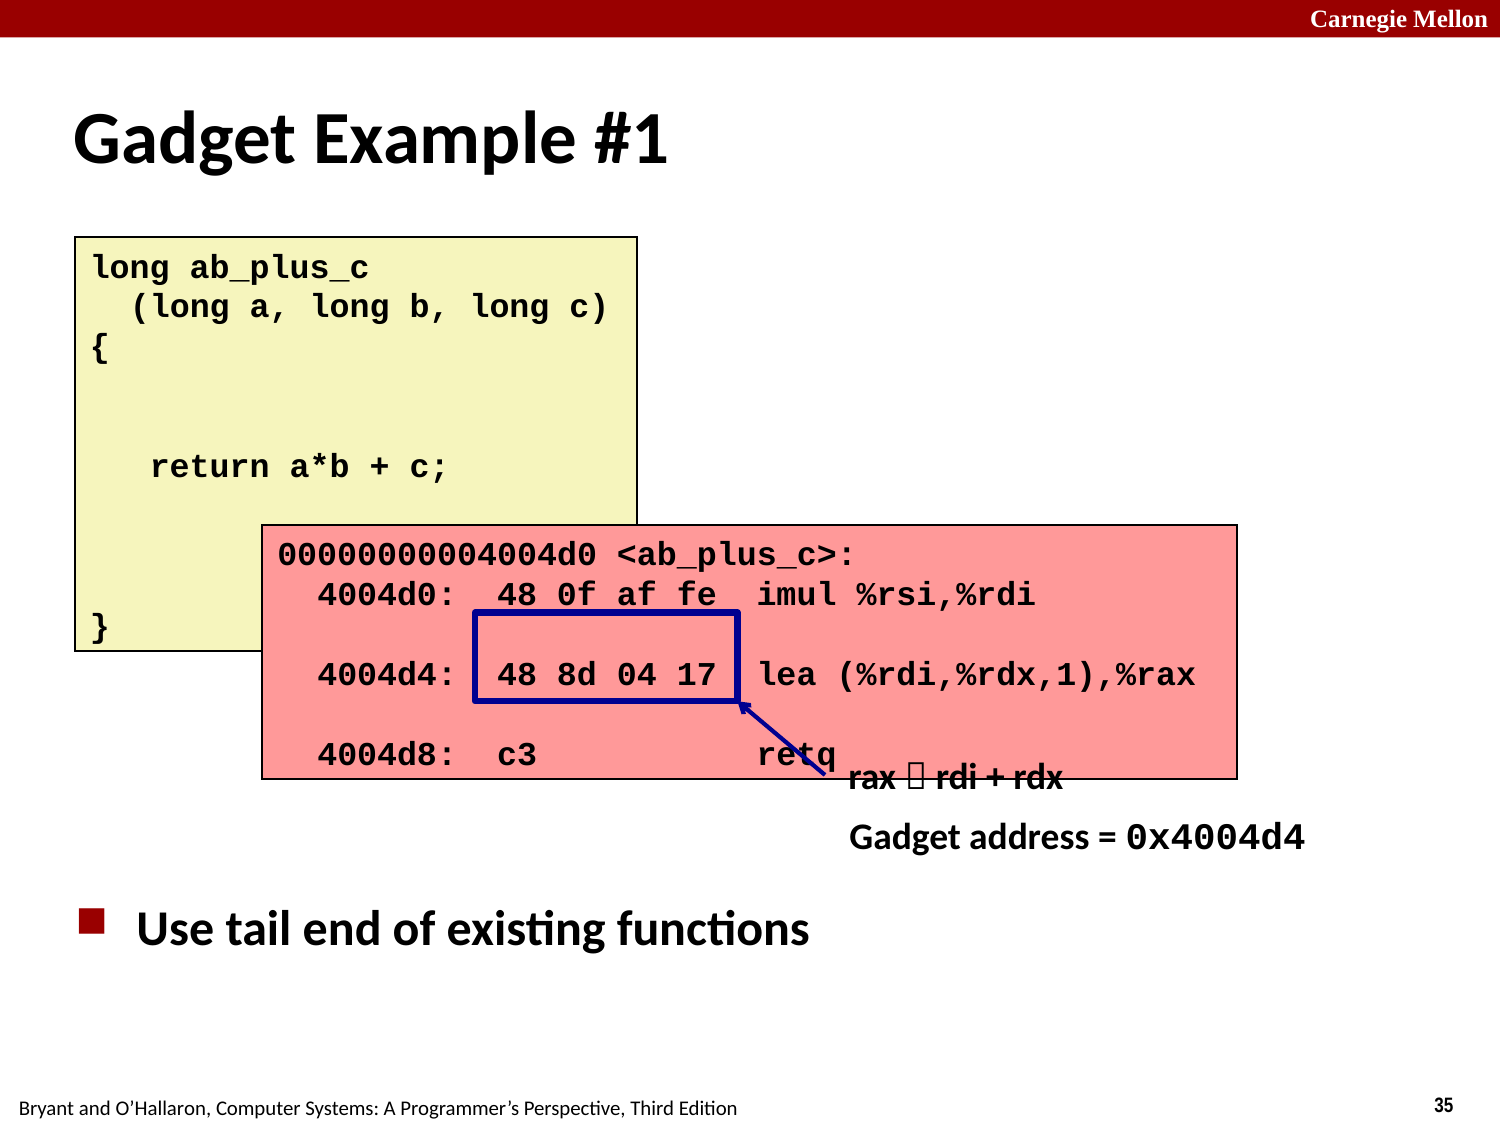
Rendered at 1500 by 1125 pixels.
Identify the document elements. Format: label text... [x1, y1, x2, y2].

text_box long ab_plus_c (long a, long b, long c) { return a*b + c; } [75, 237, 638, 652]
list Use tail end of existing functions [64, 887, 1361, 1040]
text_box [262, 524, 1238, 806]
title Gadget Example #1 [58, 71, 1305, 197]
text_box Gadget address = 0x4004d4 [834, 805, 1321, 865]
